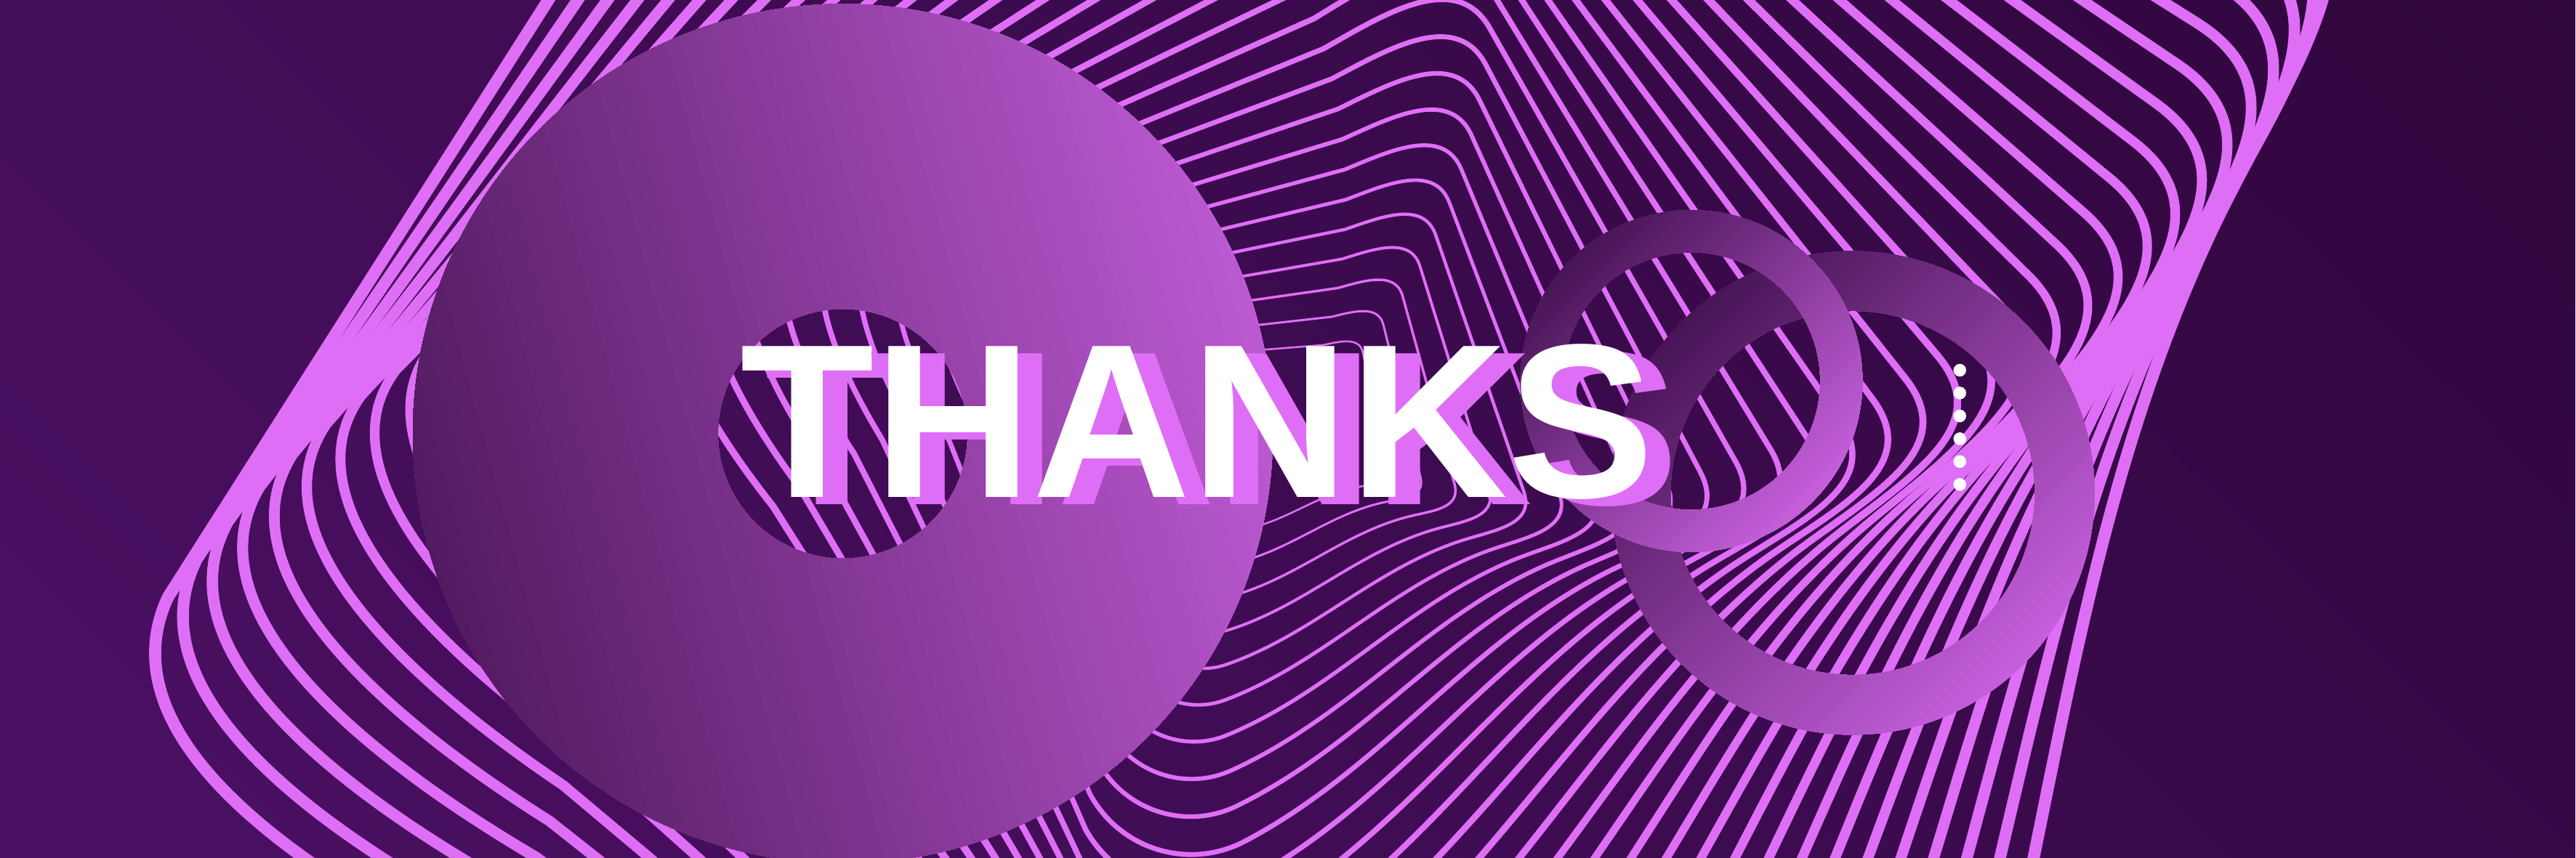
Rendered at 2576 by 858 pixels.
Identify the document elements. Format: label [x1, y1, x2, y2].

text_box [729, 272, 1820, 517]
text_box [345, 0, 2230, 858]
text_box [1953, 363, 1967, 491]
